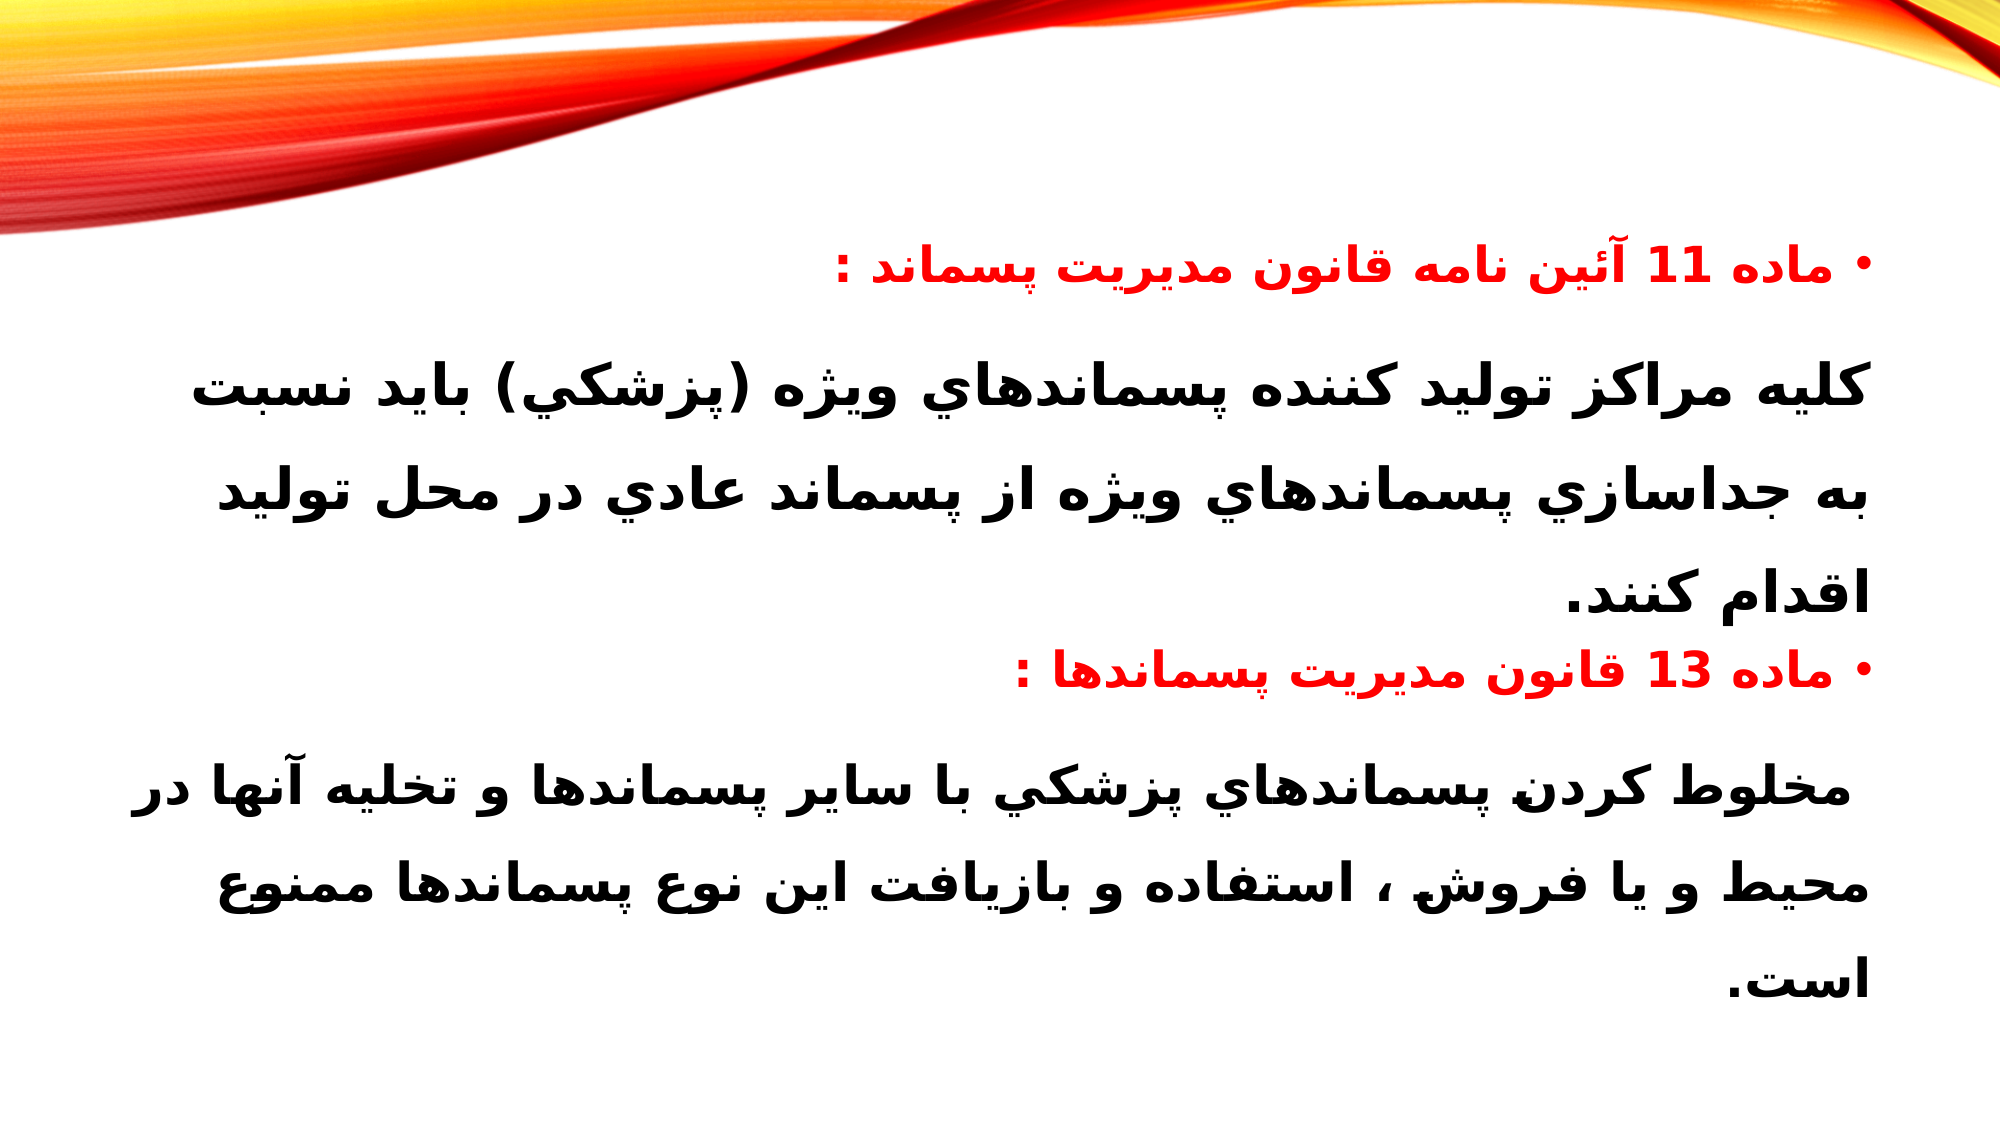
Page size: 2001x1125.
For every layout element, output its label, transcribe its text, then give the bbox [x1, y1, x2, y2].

list ماده 11 آئين نامه قانون مديريت پسماند : کليه مراکز توليد کننده پسماندهاي ويژه (پزشكي) بايد نسبت به جداسازي پسماندهاي ويژه از پسماند عادي در محل توليد اقدام کنند. ماده 13 قانون مديريت پسماندها : مخلوط کردن پسماندهاي پزشكي با ساير پسماندها و تخليه آنها در محيط و يا فروش ، استفاده و بازيافت اين نوع پسماندها ممنوع است. [112, 231, 1888, 1021]
picture [0, 0, 2000, 237]
